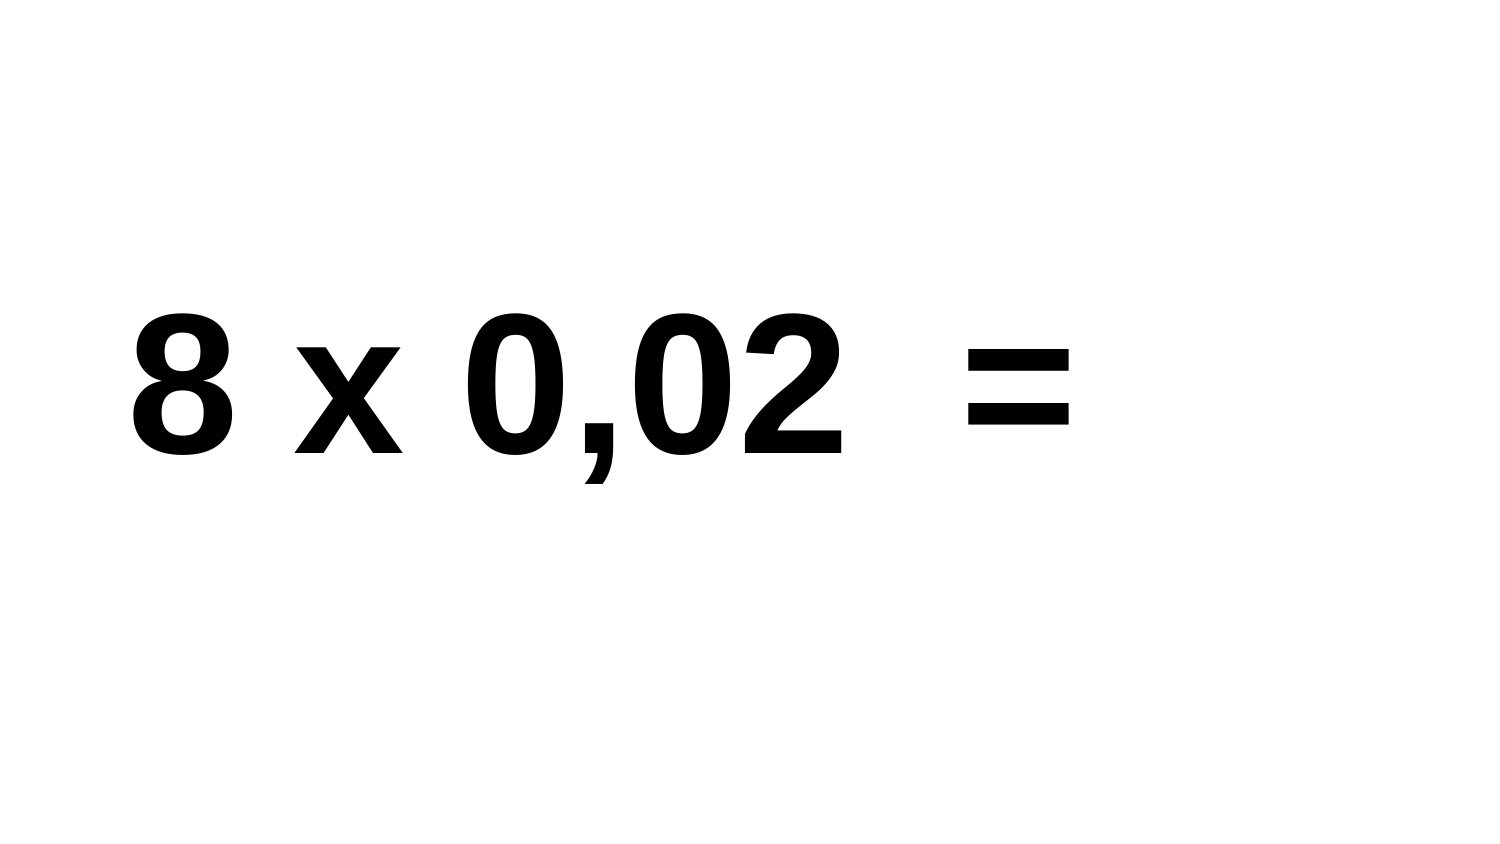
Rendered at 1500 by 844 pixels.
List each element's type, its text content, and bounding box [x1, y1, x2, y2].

text_box 8 x 0,02 = [112, 318, 1388, 509]
